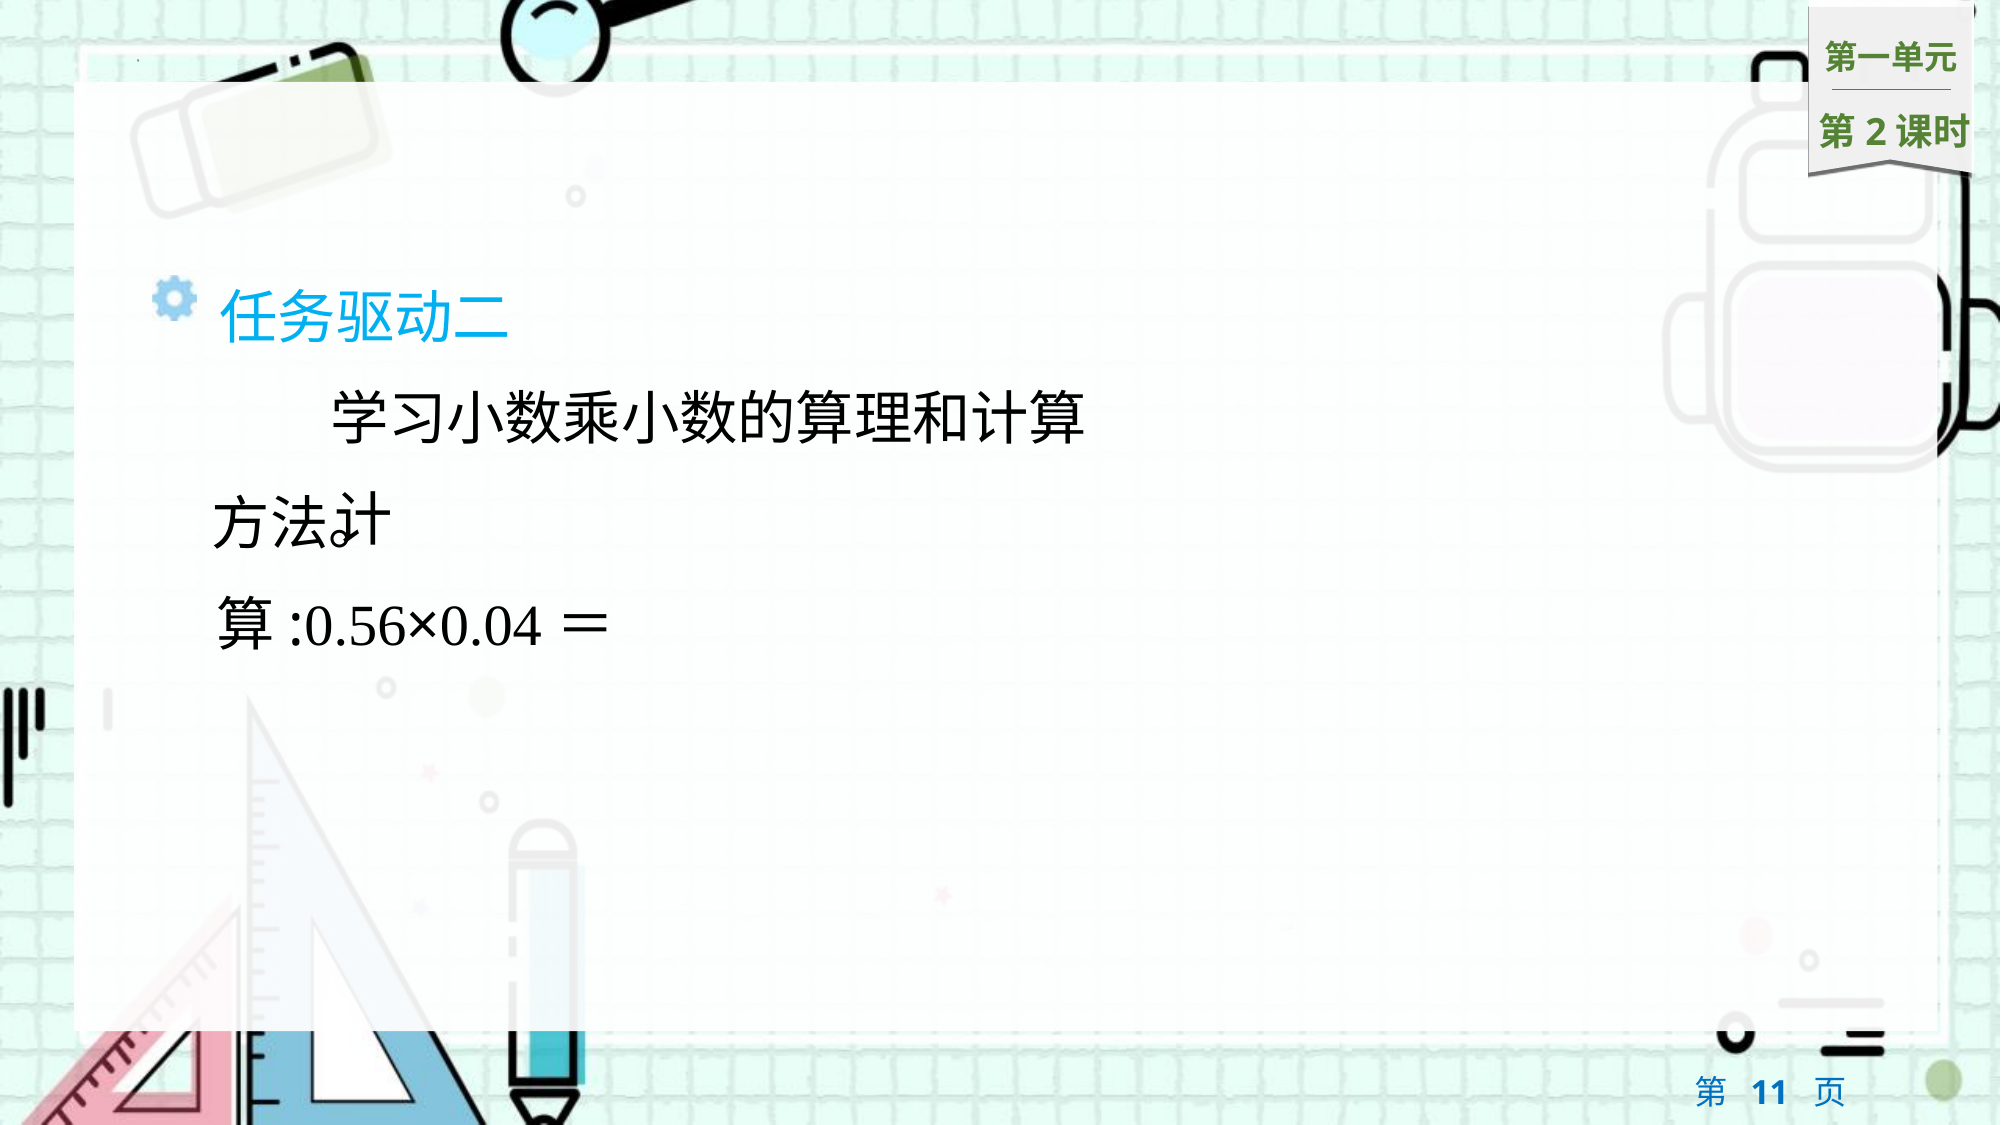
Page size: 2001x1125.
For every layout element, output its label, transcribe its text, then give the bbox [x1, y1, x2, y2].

picture [0, 0, 2000, 1125]
picture [1938, 168, 1971, 176]
text_box 计算:0.56×0.04＝ [216, 447, 673, 553]
text_box 任务驱动二 [148, 245, 511, 351]
picture [152, 275, 197, 321]
text_box 学习小数乘小数的算理和计算方法。 [211, 346, 1145, 452]
